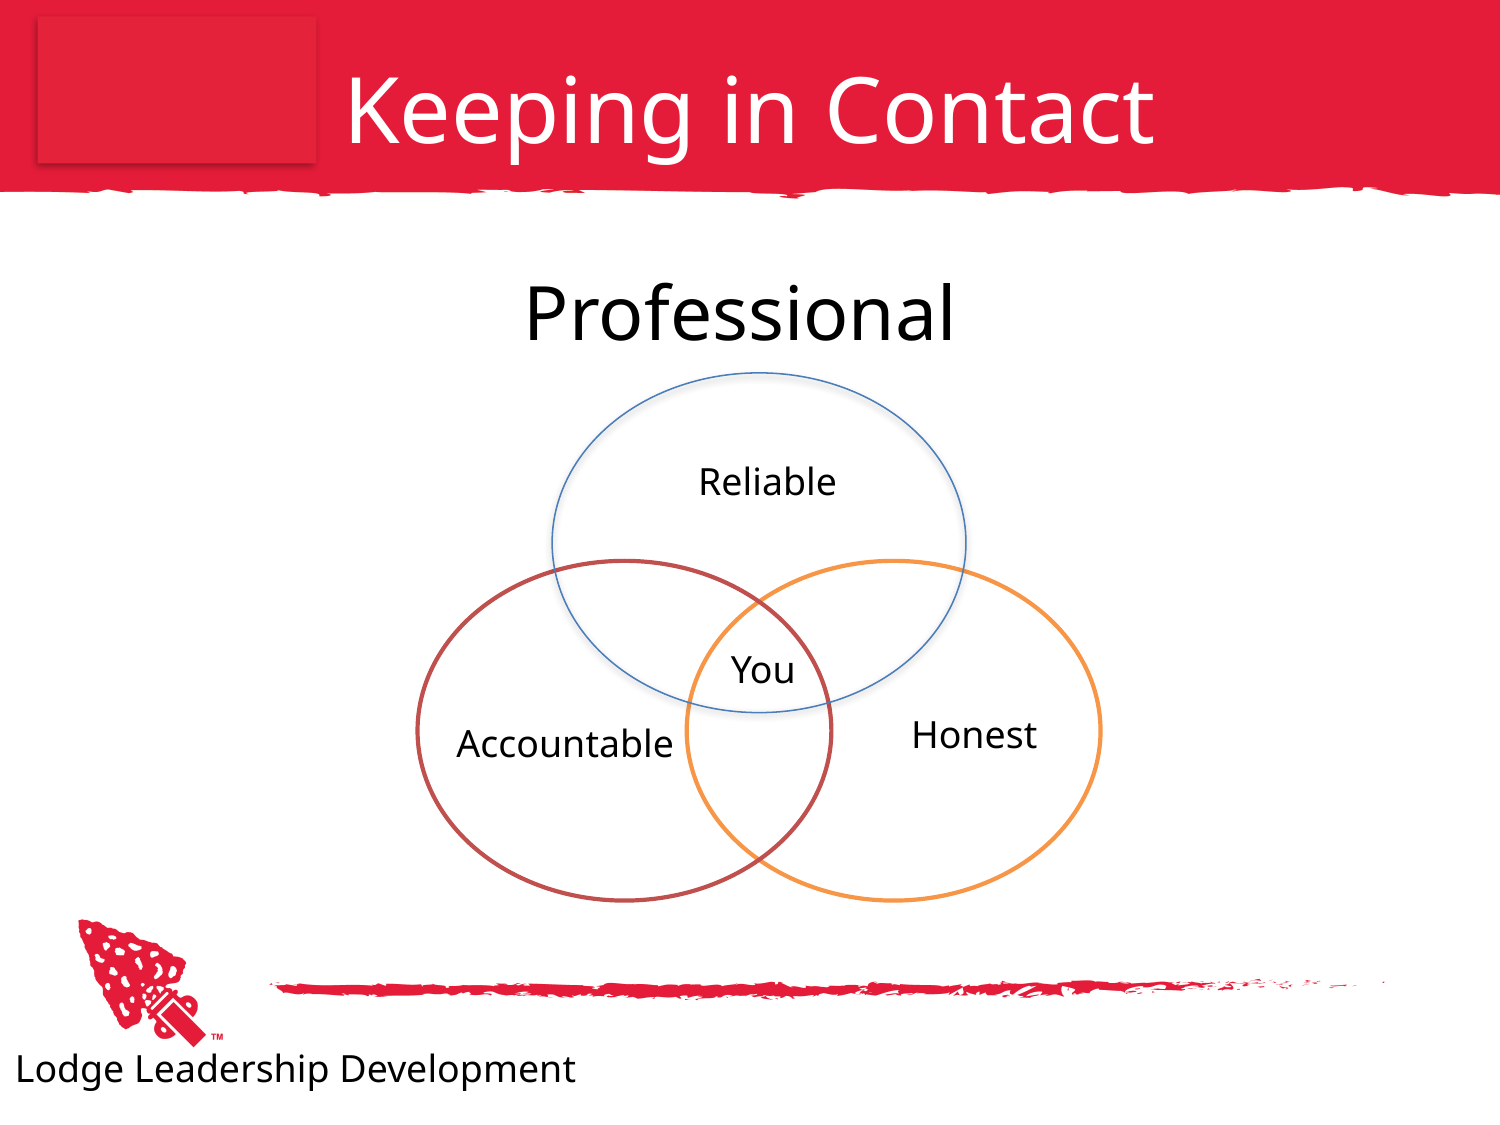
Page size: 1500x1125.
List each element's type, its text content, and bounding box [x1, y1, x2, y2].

text_box Accountable [441, 712, 701, 779]
title Keeping in Contact [75, 45, 1425, 168]
picture [0, 0, 1500, 1037]
text_box Lodge Leadership Development [0, 1037, 1500, 1125]
text_box Reliable [683, 450, 1101, 516]
text_box Honest [896, 703, 1077, 770]
text_box [759, 572, 1101, 901]
text_box You [715, 638, 1000, 705]
text_box [552, 372, 966, 713]
text_box Professional [508, 257, 992, 364]
text_box [417, 572, 832, 901]
